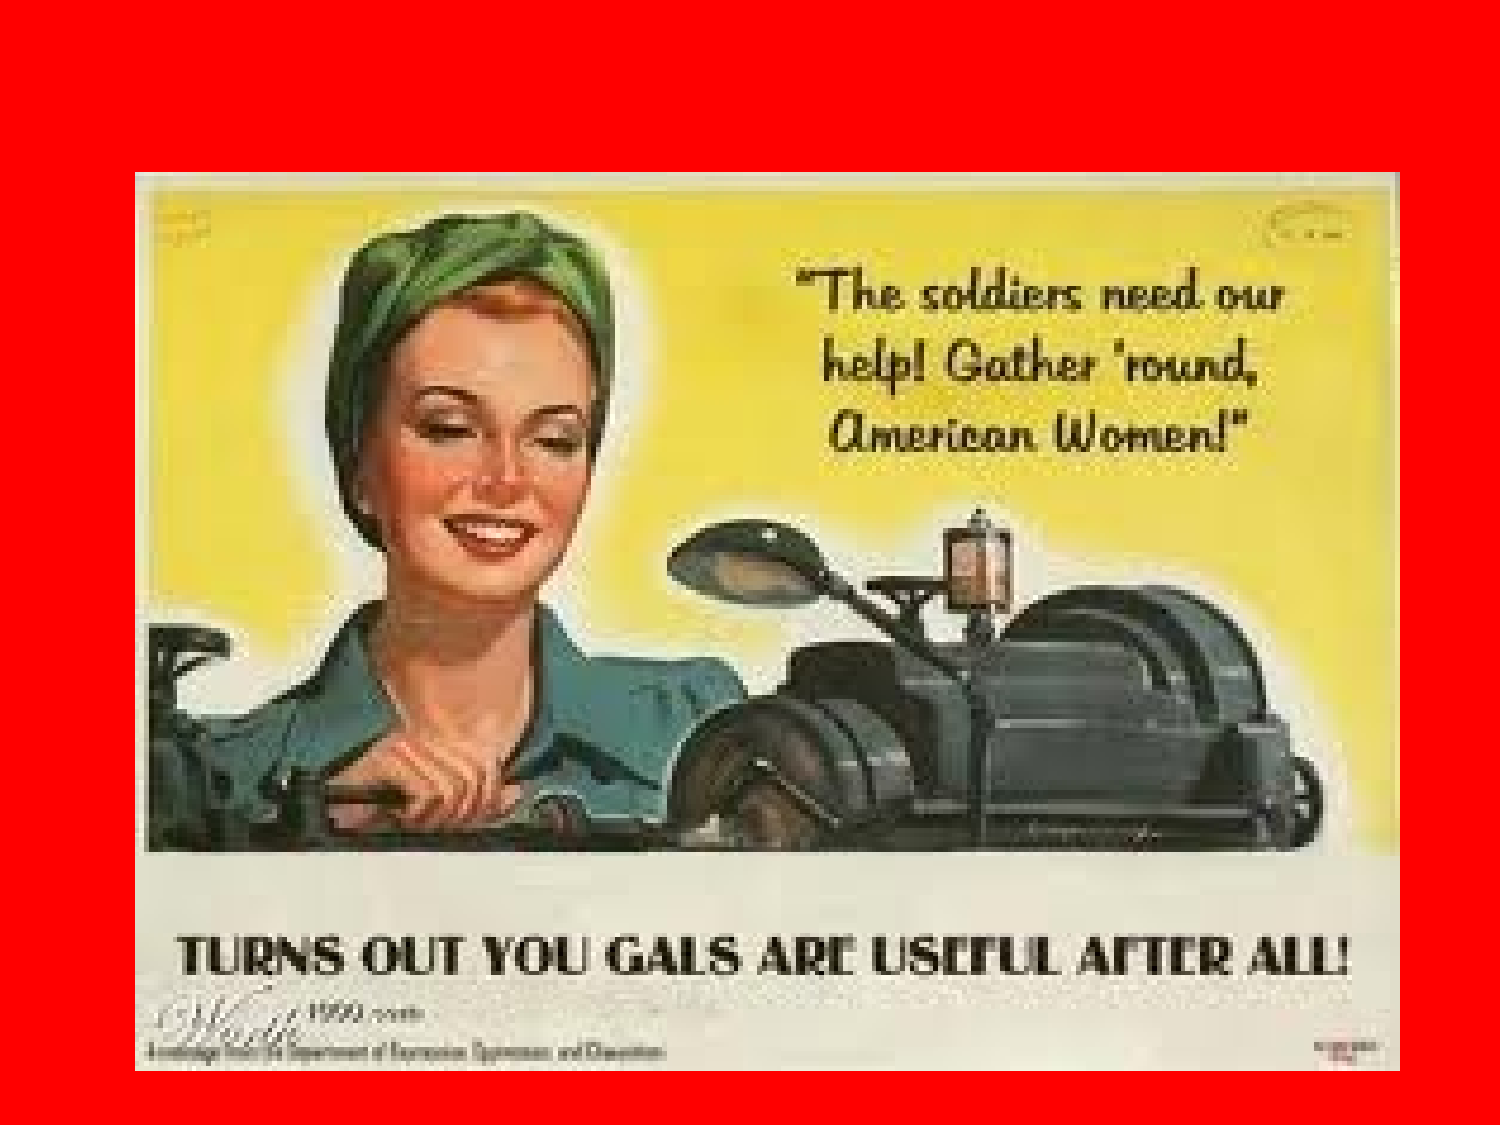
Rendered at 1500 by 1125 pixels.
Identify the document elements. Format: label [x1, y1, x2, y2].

list [135, 171, 1400, 1071]
